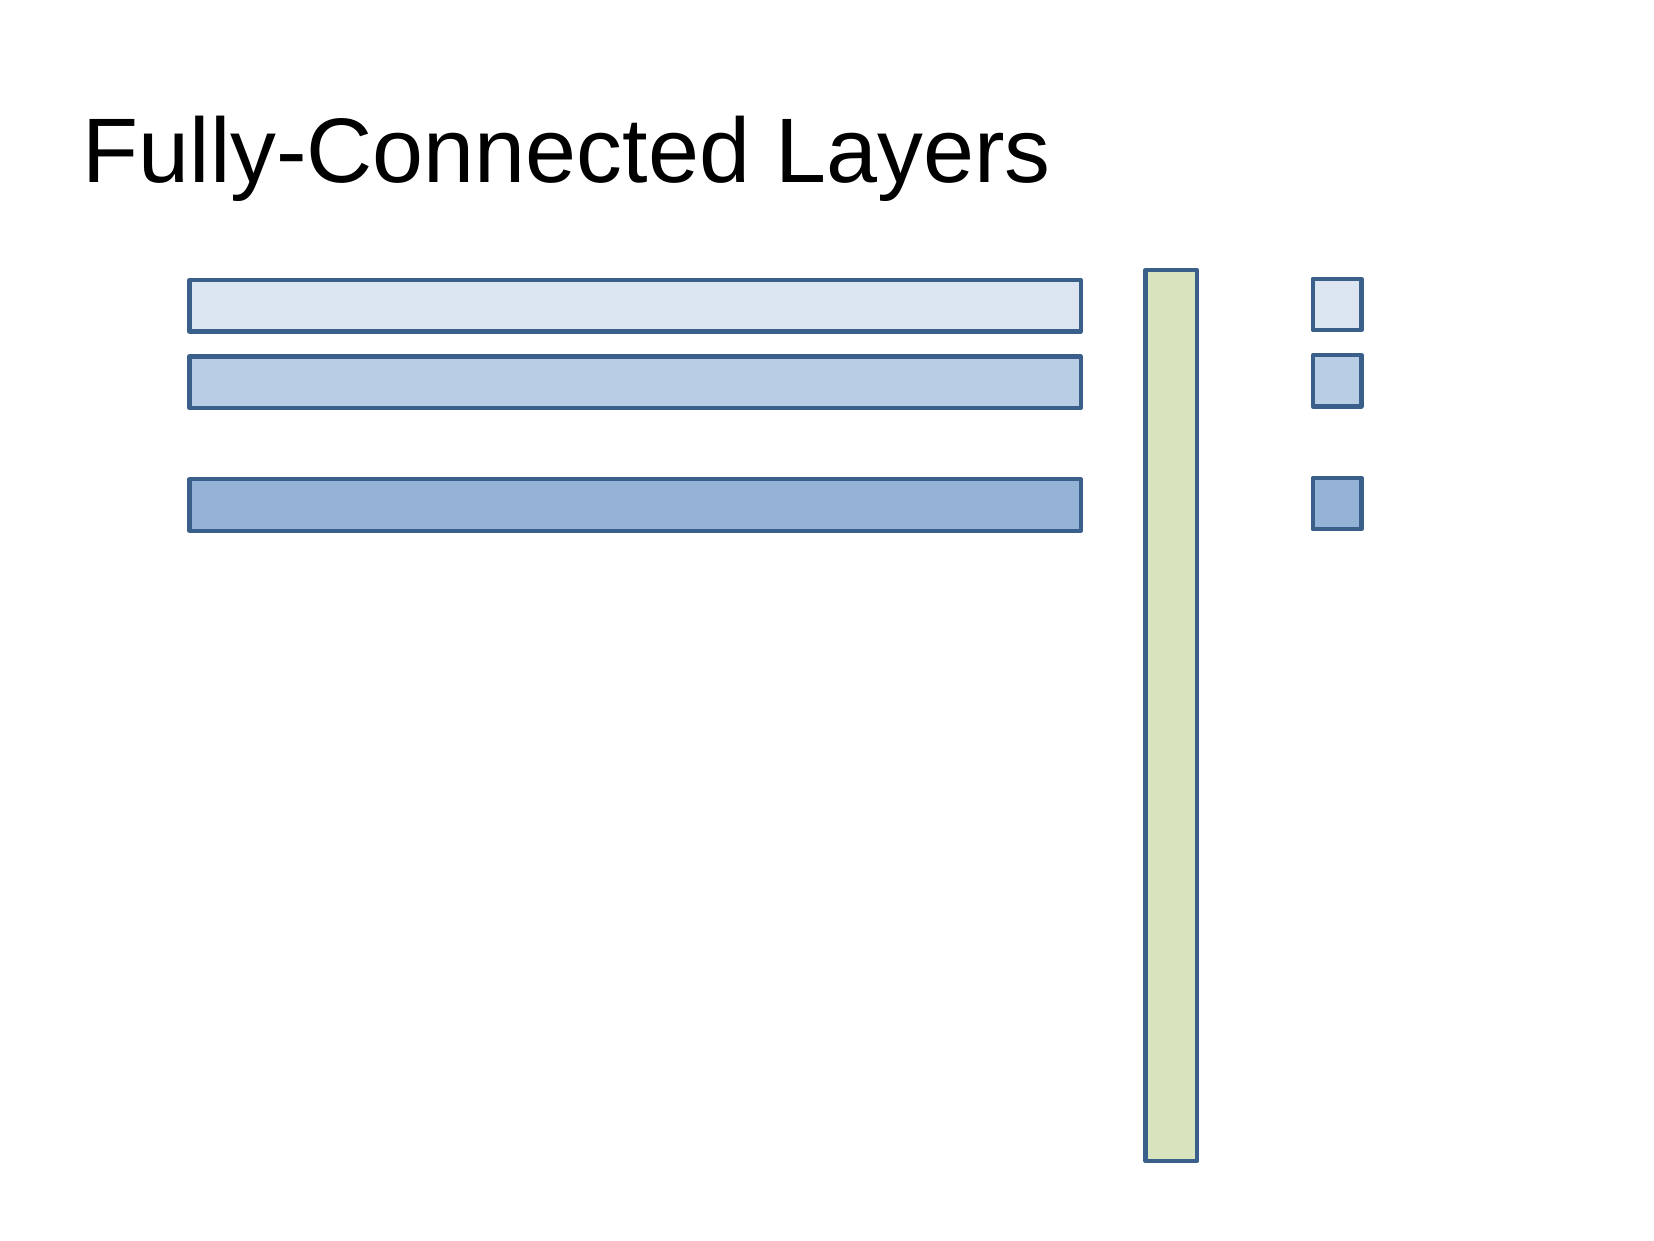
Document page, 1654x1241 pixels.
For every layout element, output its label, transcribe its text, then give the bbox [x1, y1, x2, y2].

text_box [1312, 278, 1362, 530]
title Fully-Connected Layers [82, 49, 1571, 257]
text_box [1143, 268, 1199, 1163]
text_box [187, 477, 1083, 533]
text_box [187, 354, 1083, 410]
text_box [187, 278, 1083, 334]
